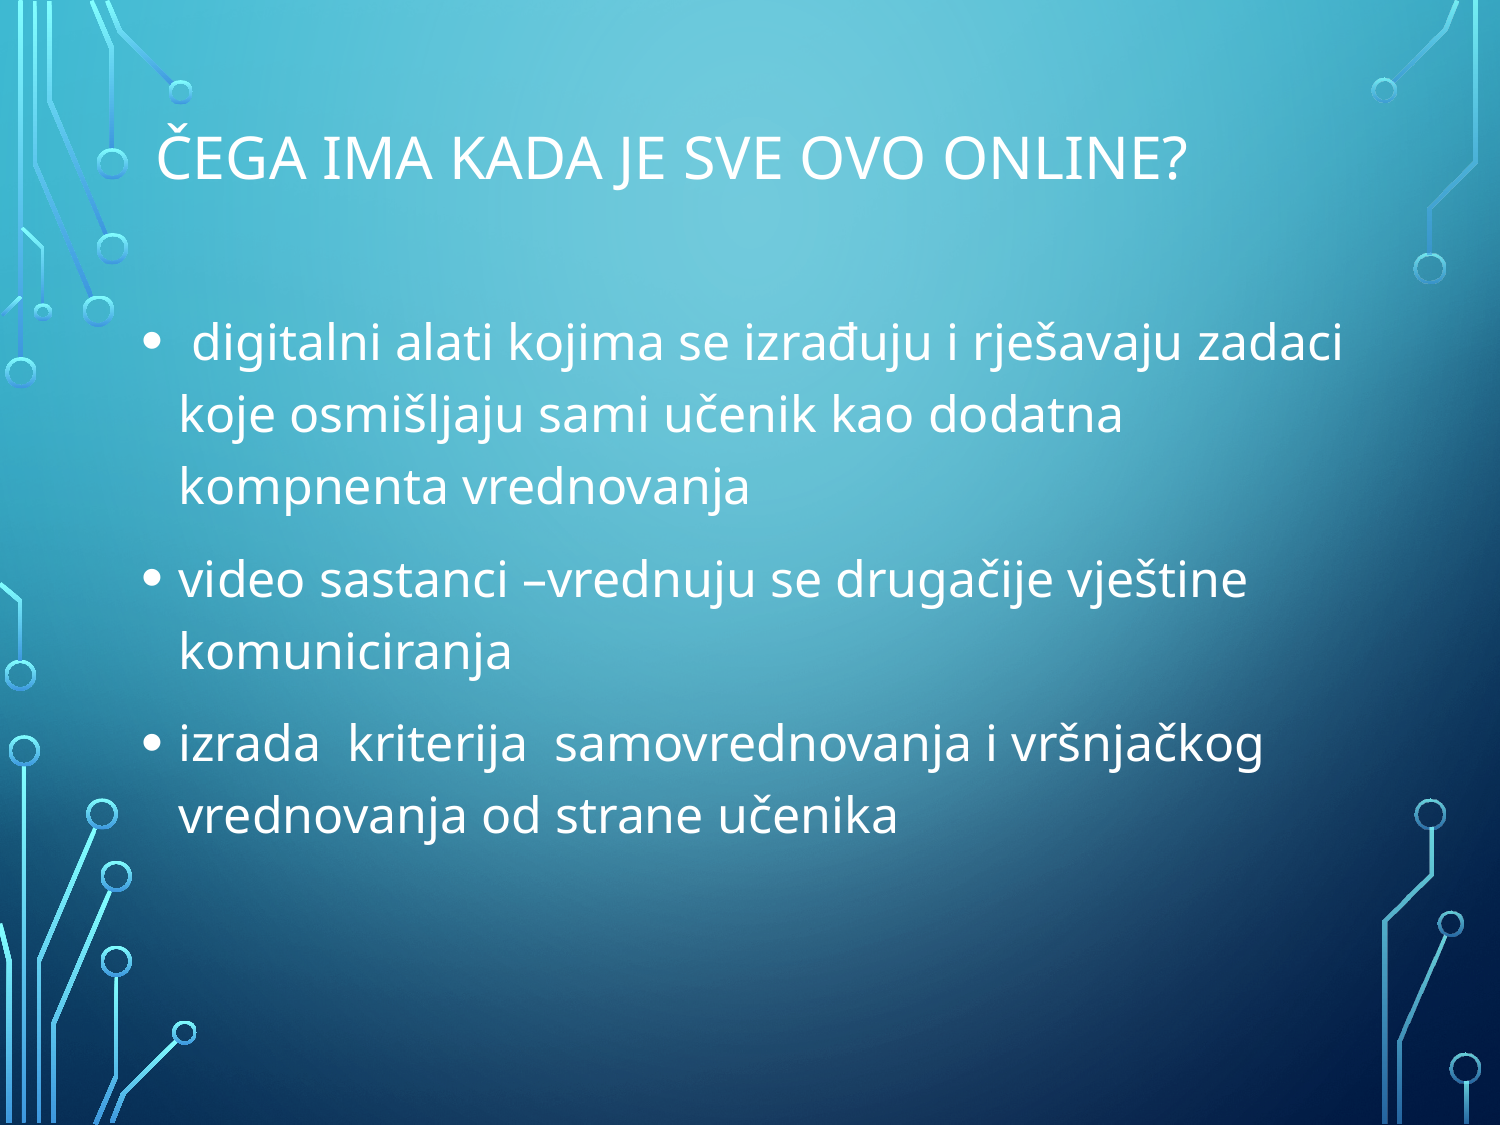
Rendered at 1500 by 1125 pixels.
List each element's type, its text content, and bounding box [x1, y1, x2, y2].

title Čega ima kada je sve ovo online? [140, 101, 1360, 220]
list digitalni alati kojima se izrađuju i rješavaju zadaci koje osmišljaju sami učenik kao dodatna kompnenta vrednovanja video sastanci –vrednuju se drugačije vještine komuniciranja izrada kriterija samovrednovanja i vršnjačkog vrednovanja od strane učenika [126, 290, 1374, 872]
